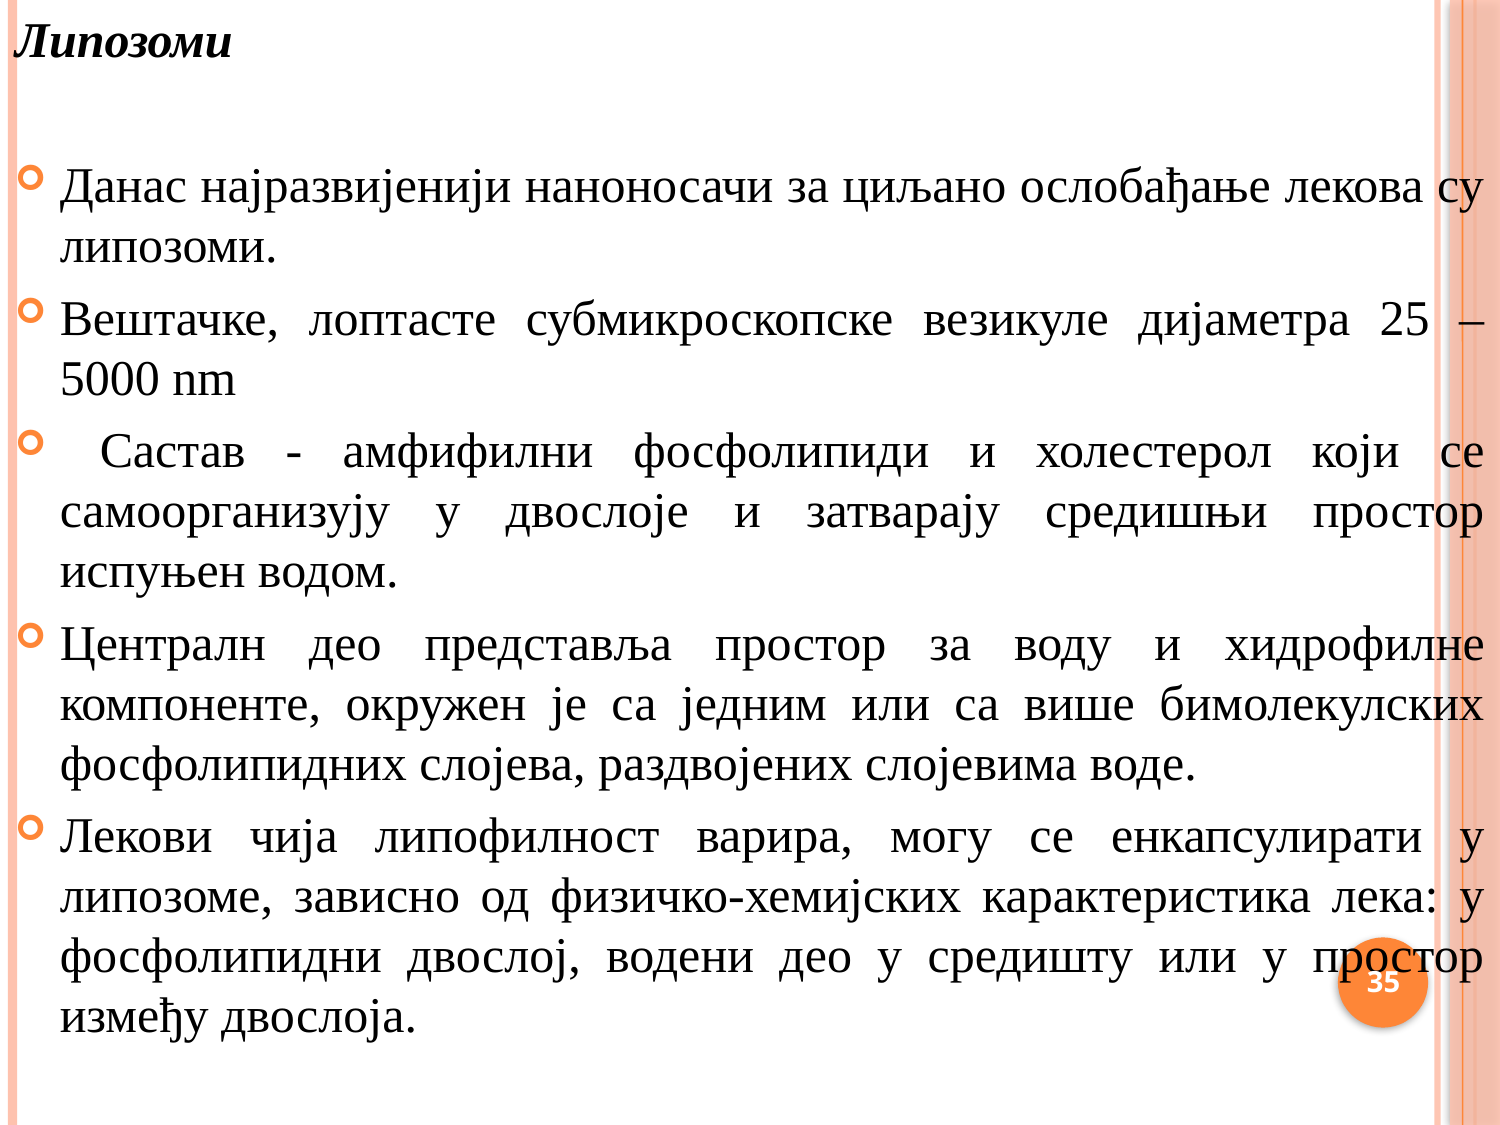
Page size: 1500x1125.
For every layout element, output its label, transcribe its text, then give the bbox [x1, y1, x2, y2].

slide_number 35 [1333, 940, 1434, 1026]
list Липозоми Данас најразвијенији наноносачи за циљано ослобађање лекова су липозоми. Вештачке, лоптасте субмикроскопске везикуле дијаметра 25 – 5000 nm Састав - амфифилни фосфолипиди и холестерол који се самоорганизују у двослоје и затварају средишњи простор испуњен водом. Централн део представља простор за воду и хидрофилне компоненте, окружен је са једним или са више бимолекулских фосфолипидних слојева, раздвојених слојевима воде. Лекови чија липофилност варира, могу се енкапсулирати у липозоме, зависно од физичко-хемијских карактеристика лека: у фосфолипидни двослој, водени део у средишту или у простор између двослоја. [0, 0, 1500, 1125]
